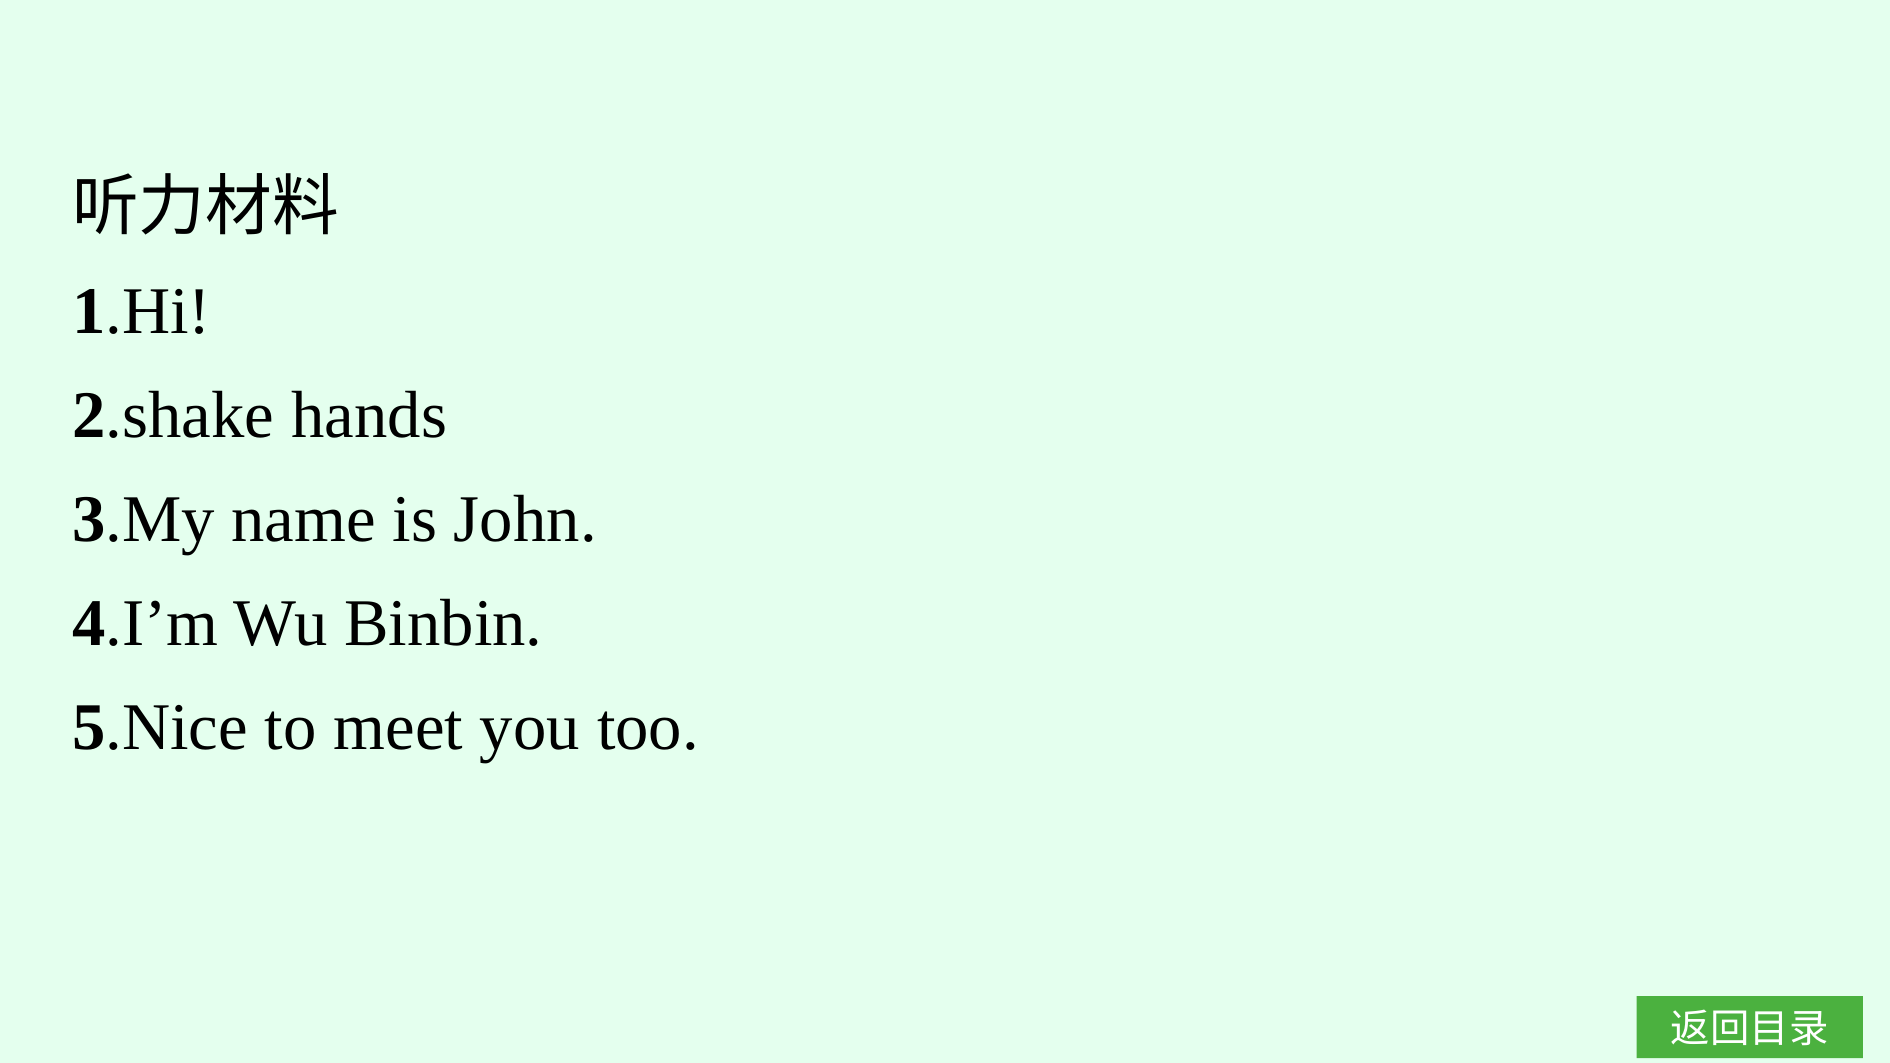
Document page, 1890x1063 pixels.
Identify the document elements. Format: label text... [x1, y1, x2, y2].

text_box 听力材料 1.Hi! 2.shake hands 3.My name is John. 4.I’m Wu Binbin. 5.Nice to meet you too. [57, 131, 1835, 770]
